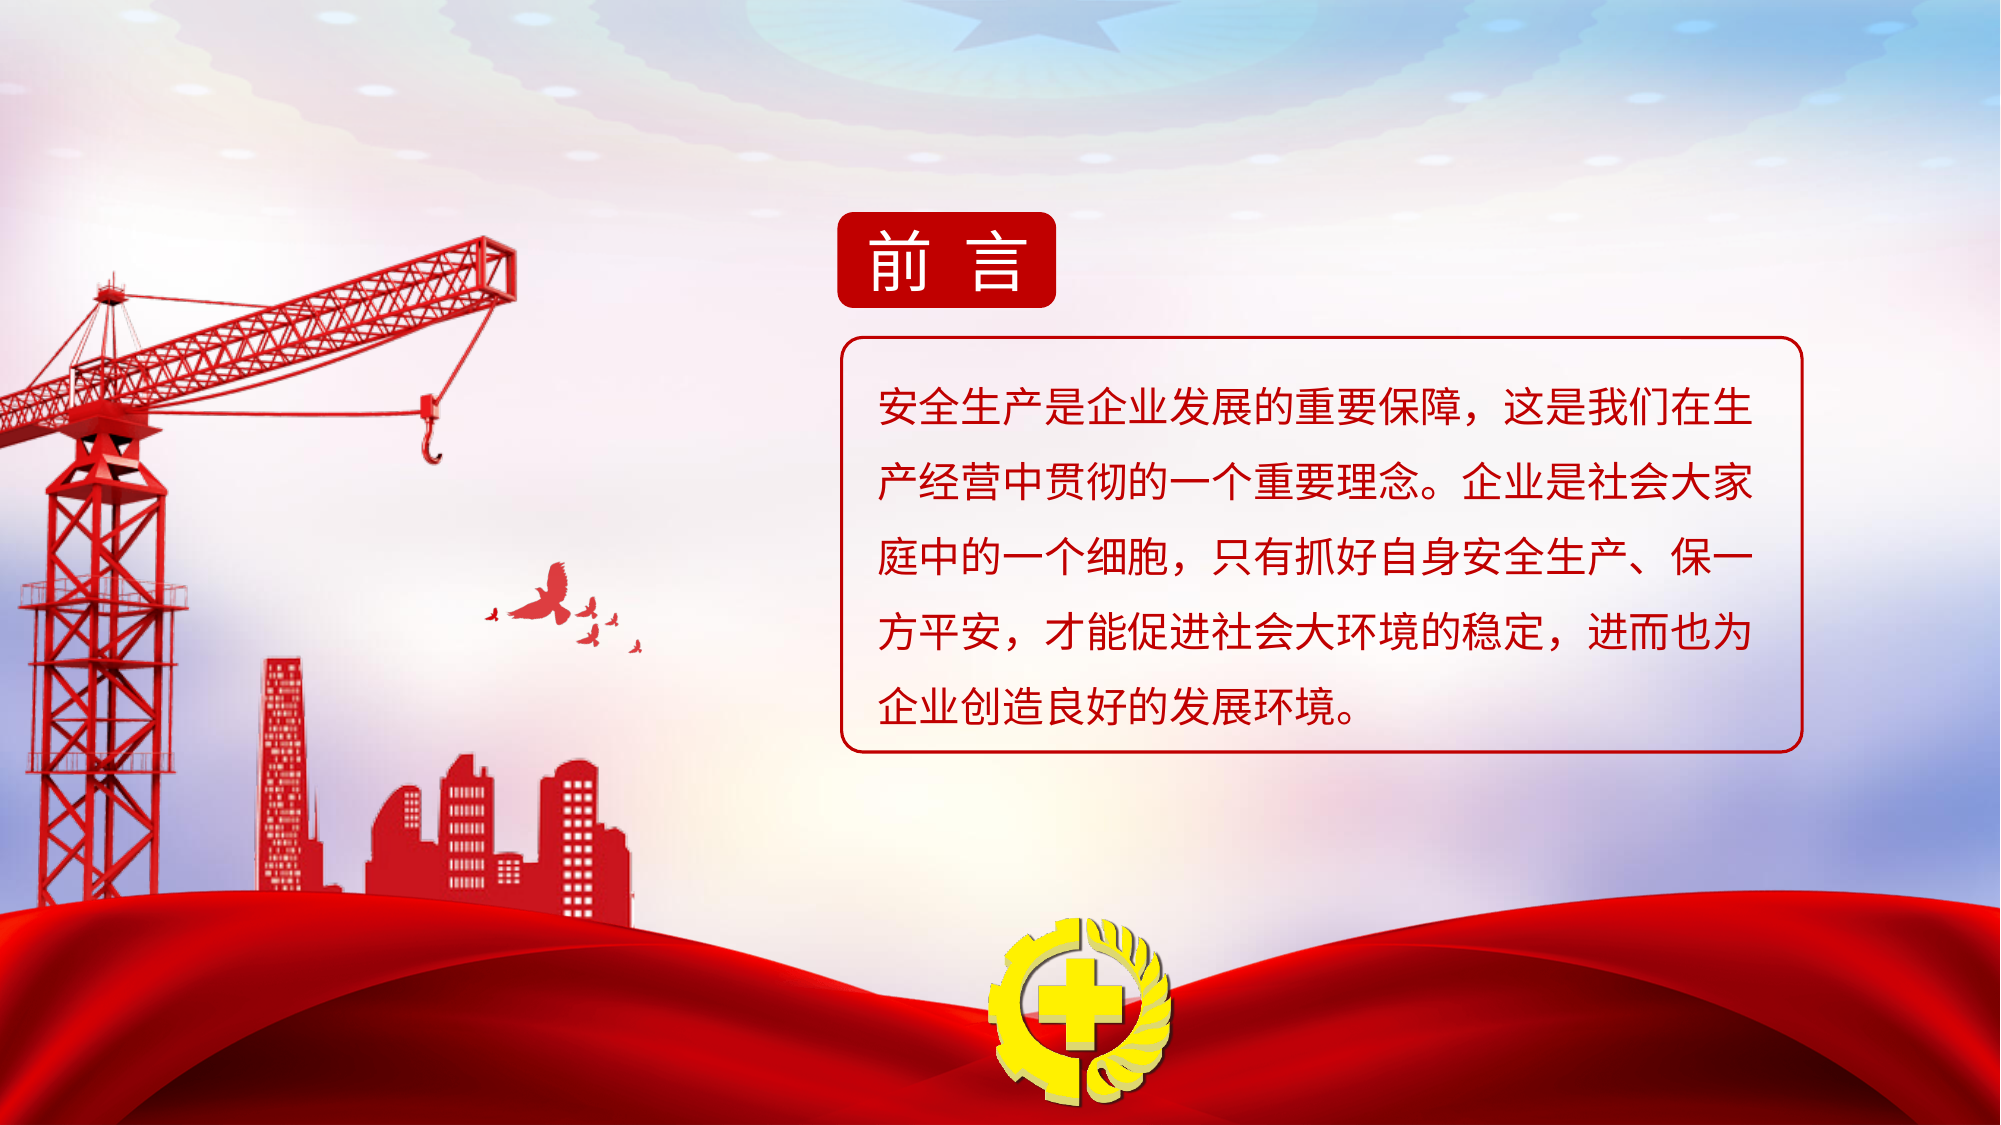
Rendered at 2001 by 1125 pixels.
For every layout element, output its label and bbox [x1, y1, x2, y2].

text_box [840, 365, 1804, 754]
text_box [811, 212, 1085, 308]
picture [0, 0, 2001, 1125]
